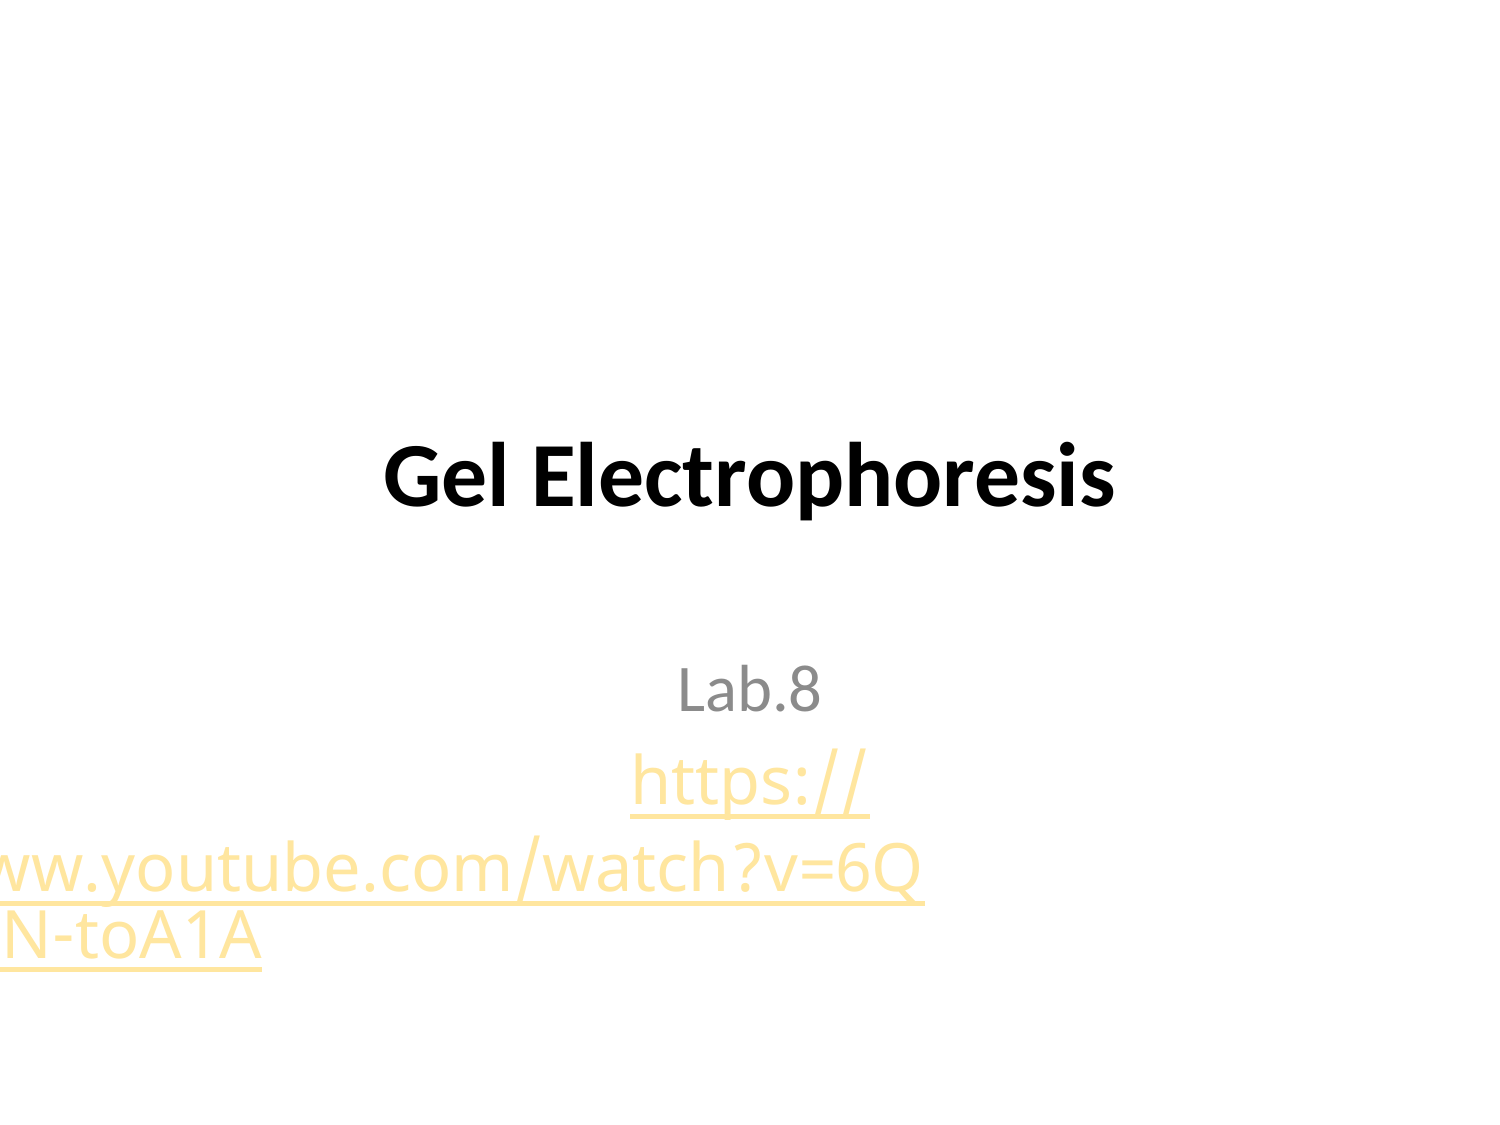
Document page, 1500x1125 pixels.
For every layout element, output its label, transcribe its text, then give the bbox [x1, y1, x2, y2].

title Gel Electrophoresis [112, 349, 1388, 591]
subtitle Lab.8 https://www.youtube.com/watch?v=6QYgN-toA1A [225, 637, 1275, 925]
